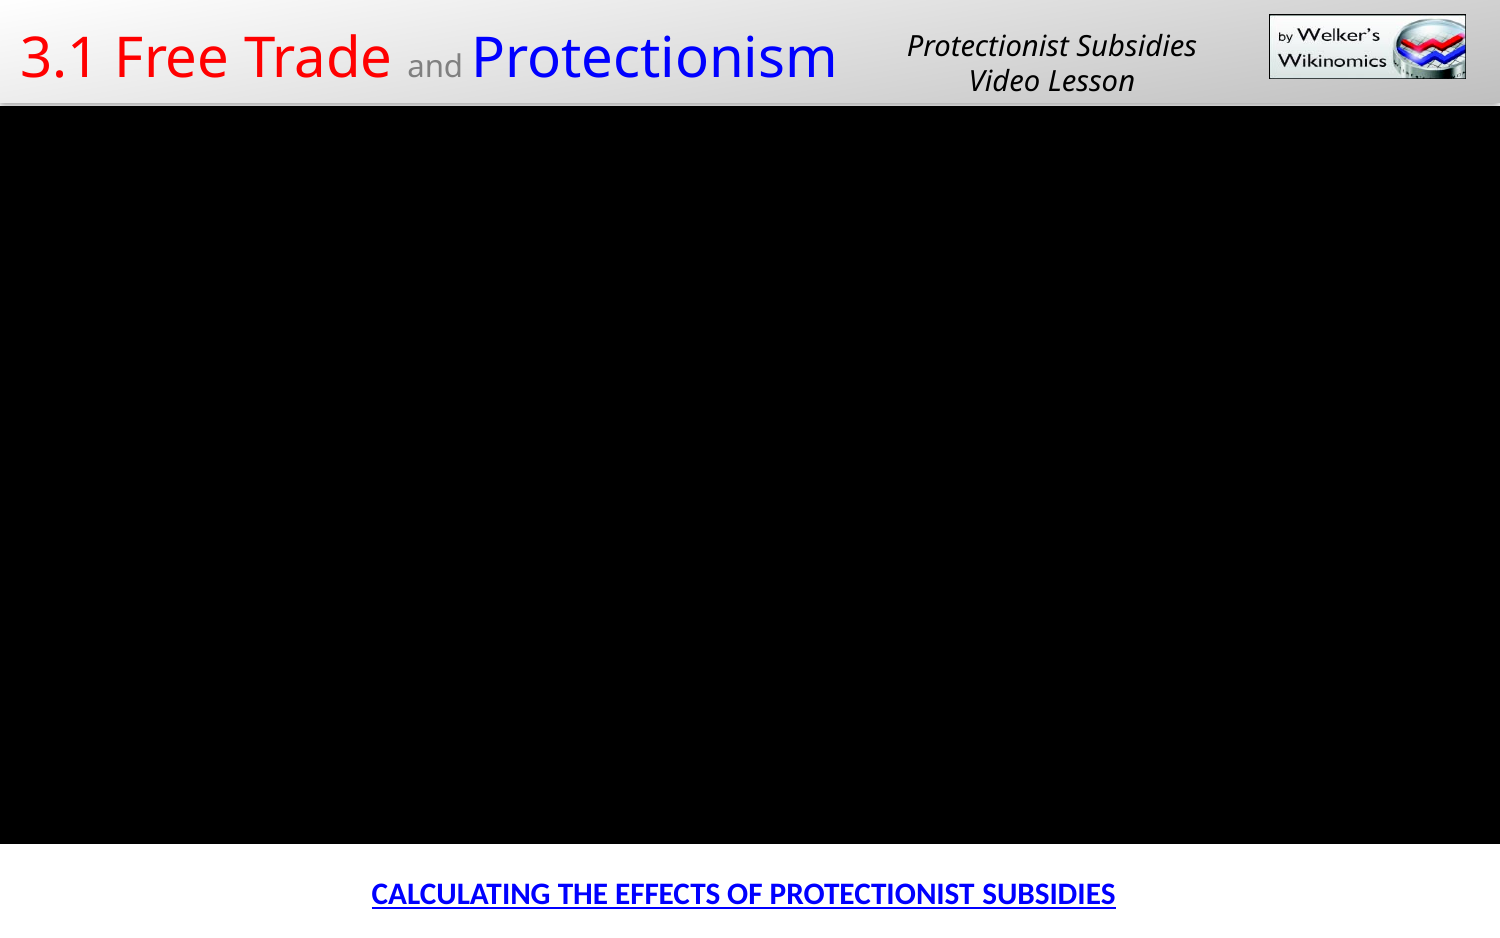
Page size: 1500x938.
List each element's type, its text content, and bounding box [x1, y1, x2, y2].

picture [0, 105, 1500, 844]
picture [1269, 14, 1466, 79]
text_box CALCULATING THE EFFECTS OF PROTECTIONIST SUBSIDIES [350, 865, 1138, 918]
text_box Protectionist Subsidies Video Lesson [854, 20, 1250, 104]
